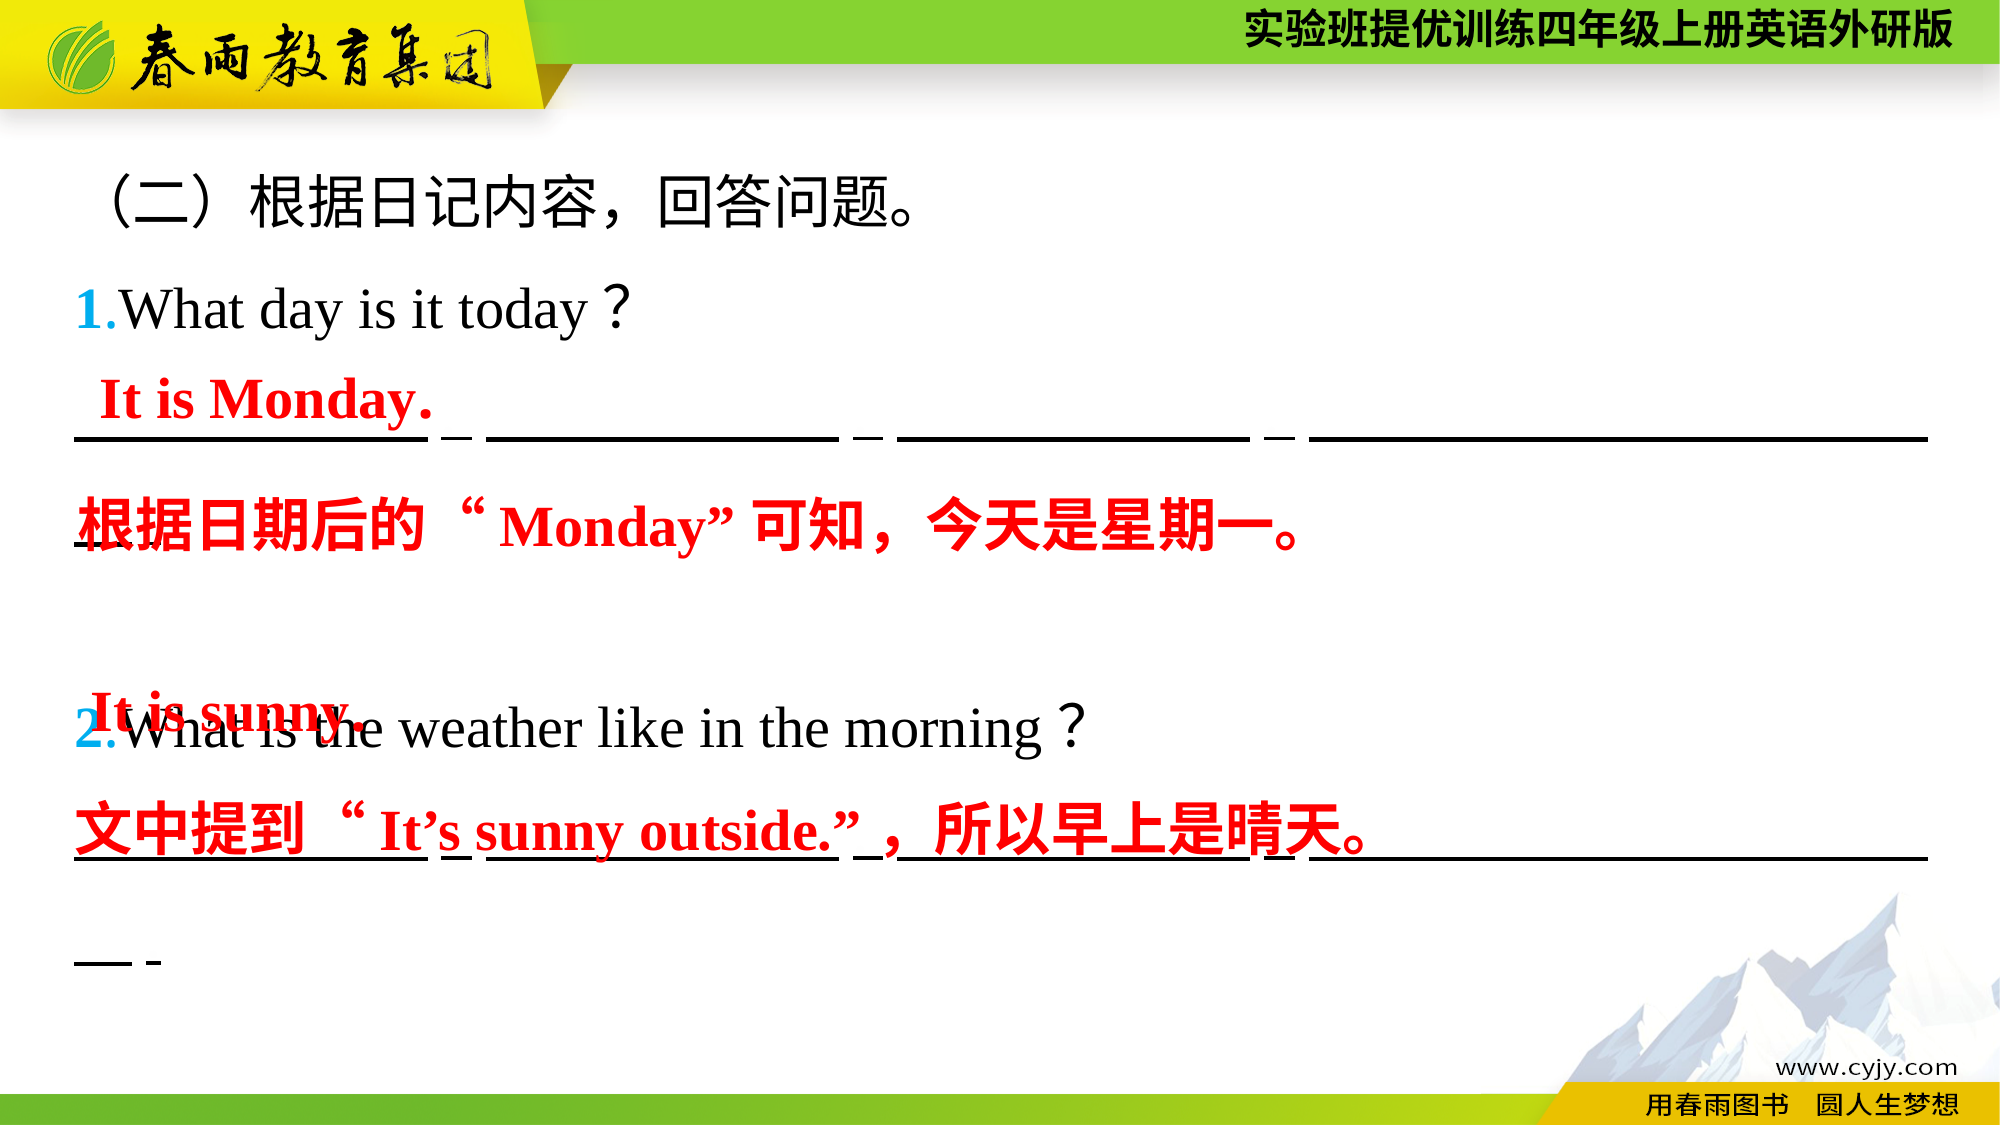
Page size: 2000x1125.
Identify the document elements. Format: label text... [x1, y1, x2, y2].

text_box 文中提到“It’s sunny outside.”，所以早上是晴天。 [59, 750, 1944, 870]
text_box It is sunny. [75, 630, 1960, 751]
text_box It is Monday. [84, 317, 1969, 438]
list （二）根据日记内容，回答问题。 1.What day is it today？ . . . . 2.What is the weather like in the morning？ . . . . [59, 122, 1944, 750]
picture [0, 0, 2000, 1125]
text_box 根据日期后的“Monday”可知，今天是星期一。 [62, 445, 1947, 566]
